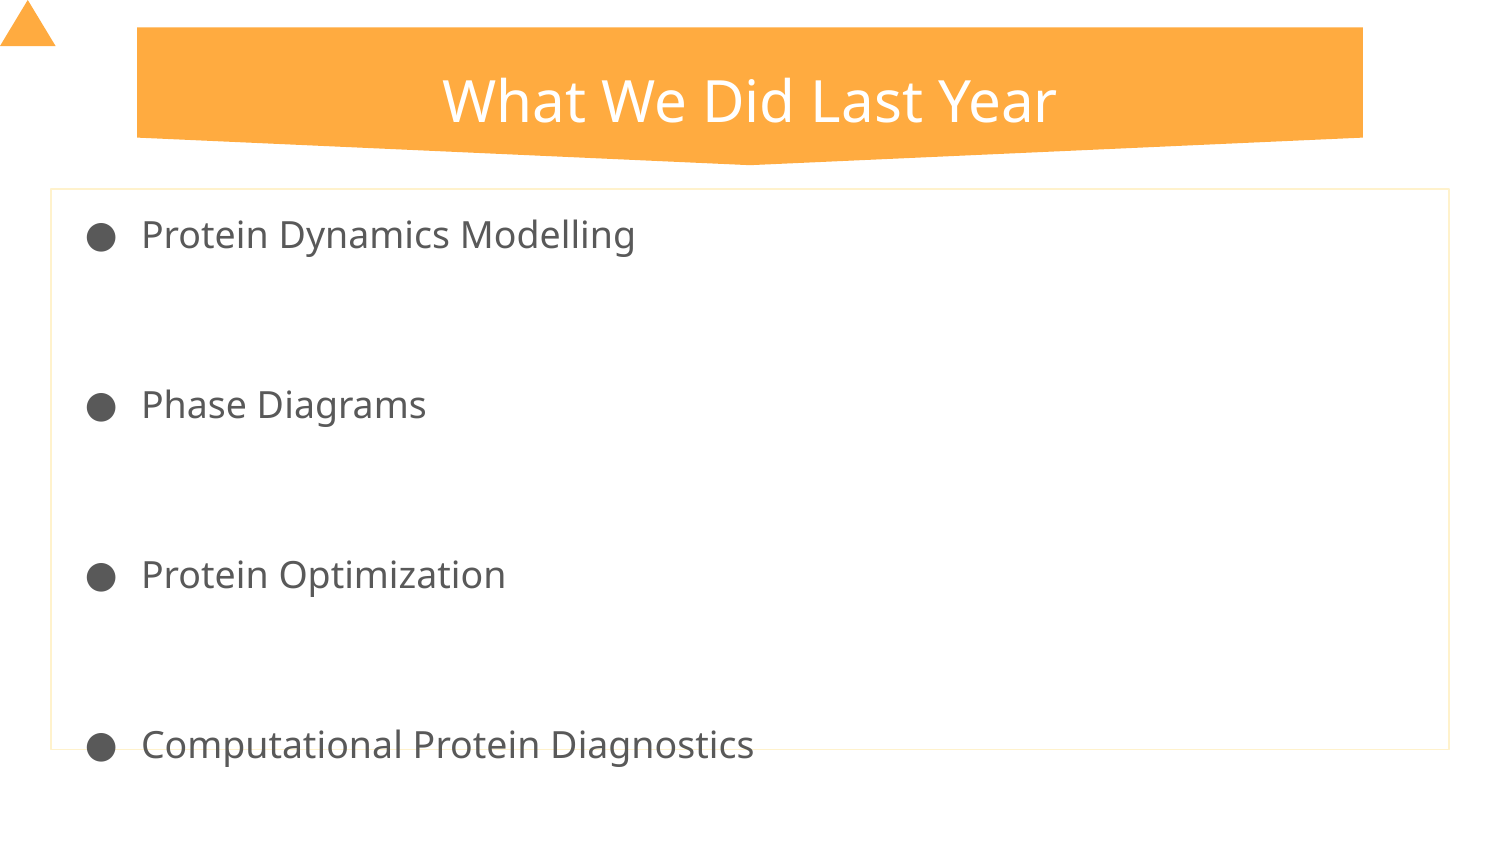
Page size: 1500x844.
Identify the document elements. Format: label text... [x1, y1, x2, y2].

list Protein Dynamics Modelling Phase Diagrams Protein Optimization Computational Protein Diagnostics [51, 189, 1449, 750]
title What We Did Last Year [51, 49, 1449, 144]
text_box [0, 0, 56, 47]
text_box [279, 144, 1221, 166]
text_box [137, 27, 1363, 49]
